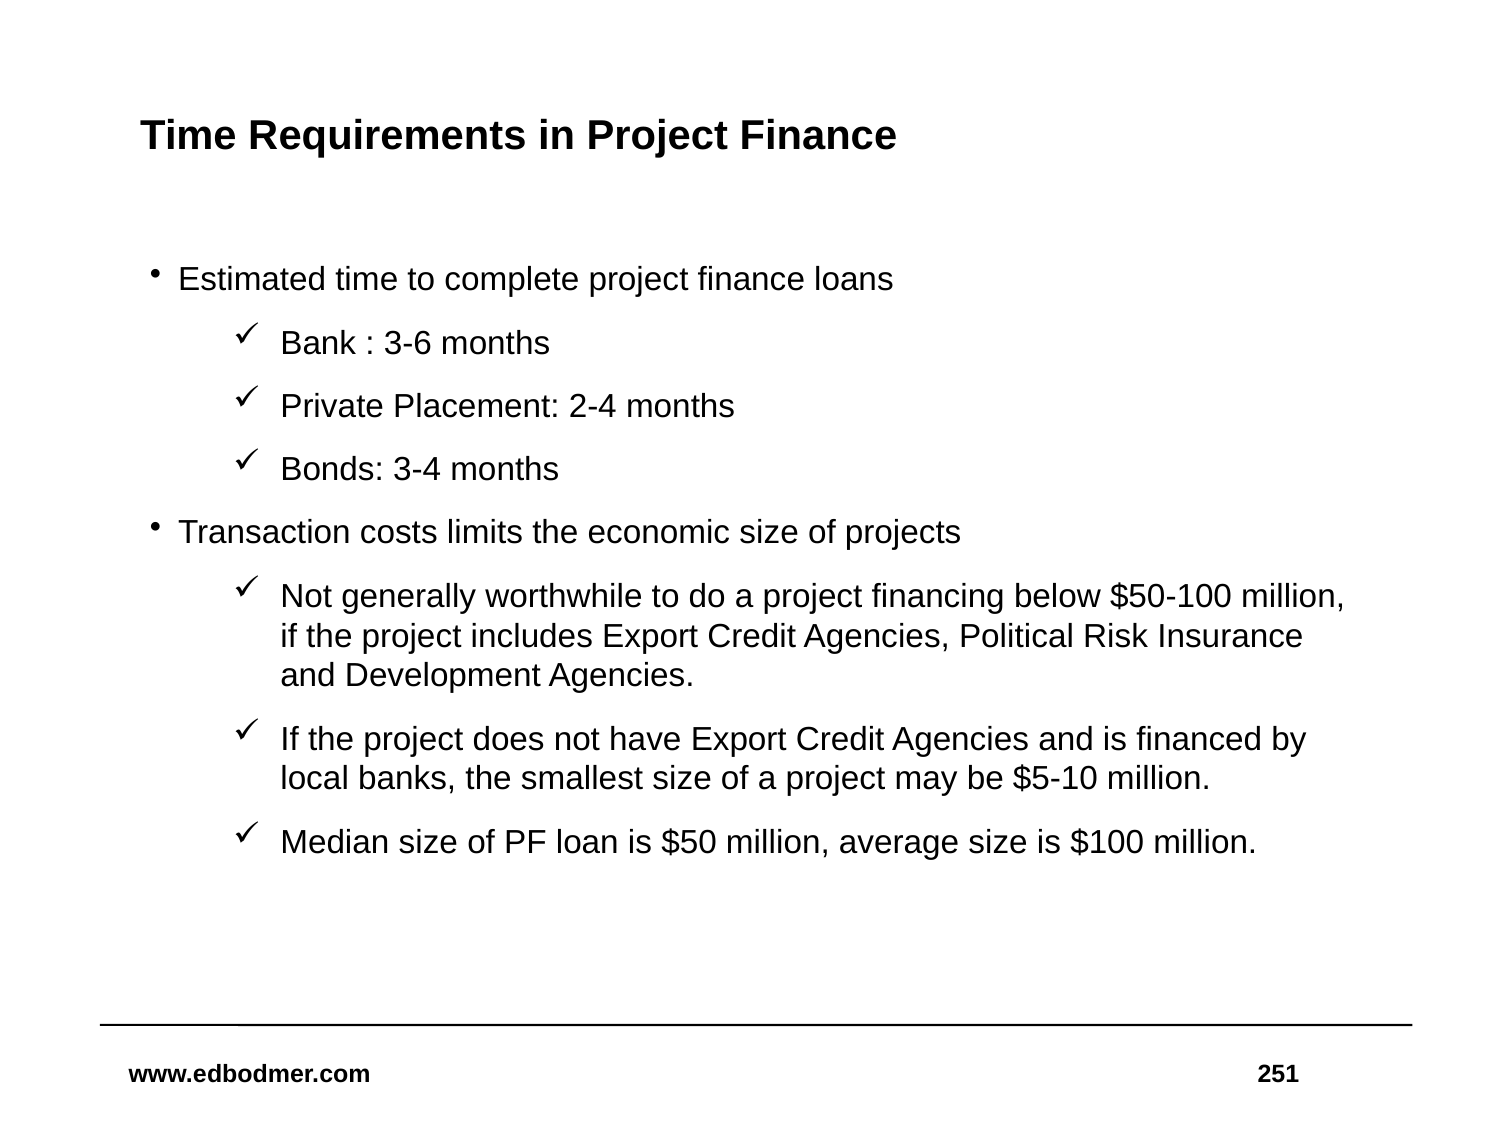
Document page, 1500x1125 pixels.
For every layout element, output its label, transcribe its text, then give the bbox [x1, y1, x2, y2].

title Time Requirements in Project Finance [125, 99, 1288, 225]
list Estimated time to complete project finance loans Bank : 3-6 months Private Placement: 2-4 months Bonds: 3-4 months Transaction costs limits the economic size of projects Not generally worthwhile to do a project financing below $50-100 million, if the project includes Export Credit Agencies, Political Risk Insurance and Development Agencies. If the project does not have Export Credit Agencies and is financed by local banks, the smallest size of a project may be $5-10 million. Median size of PF loan is $50 million, average size is $100 million. [125, 249, 1375, 1000]
